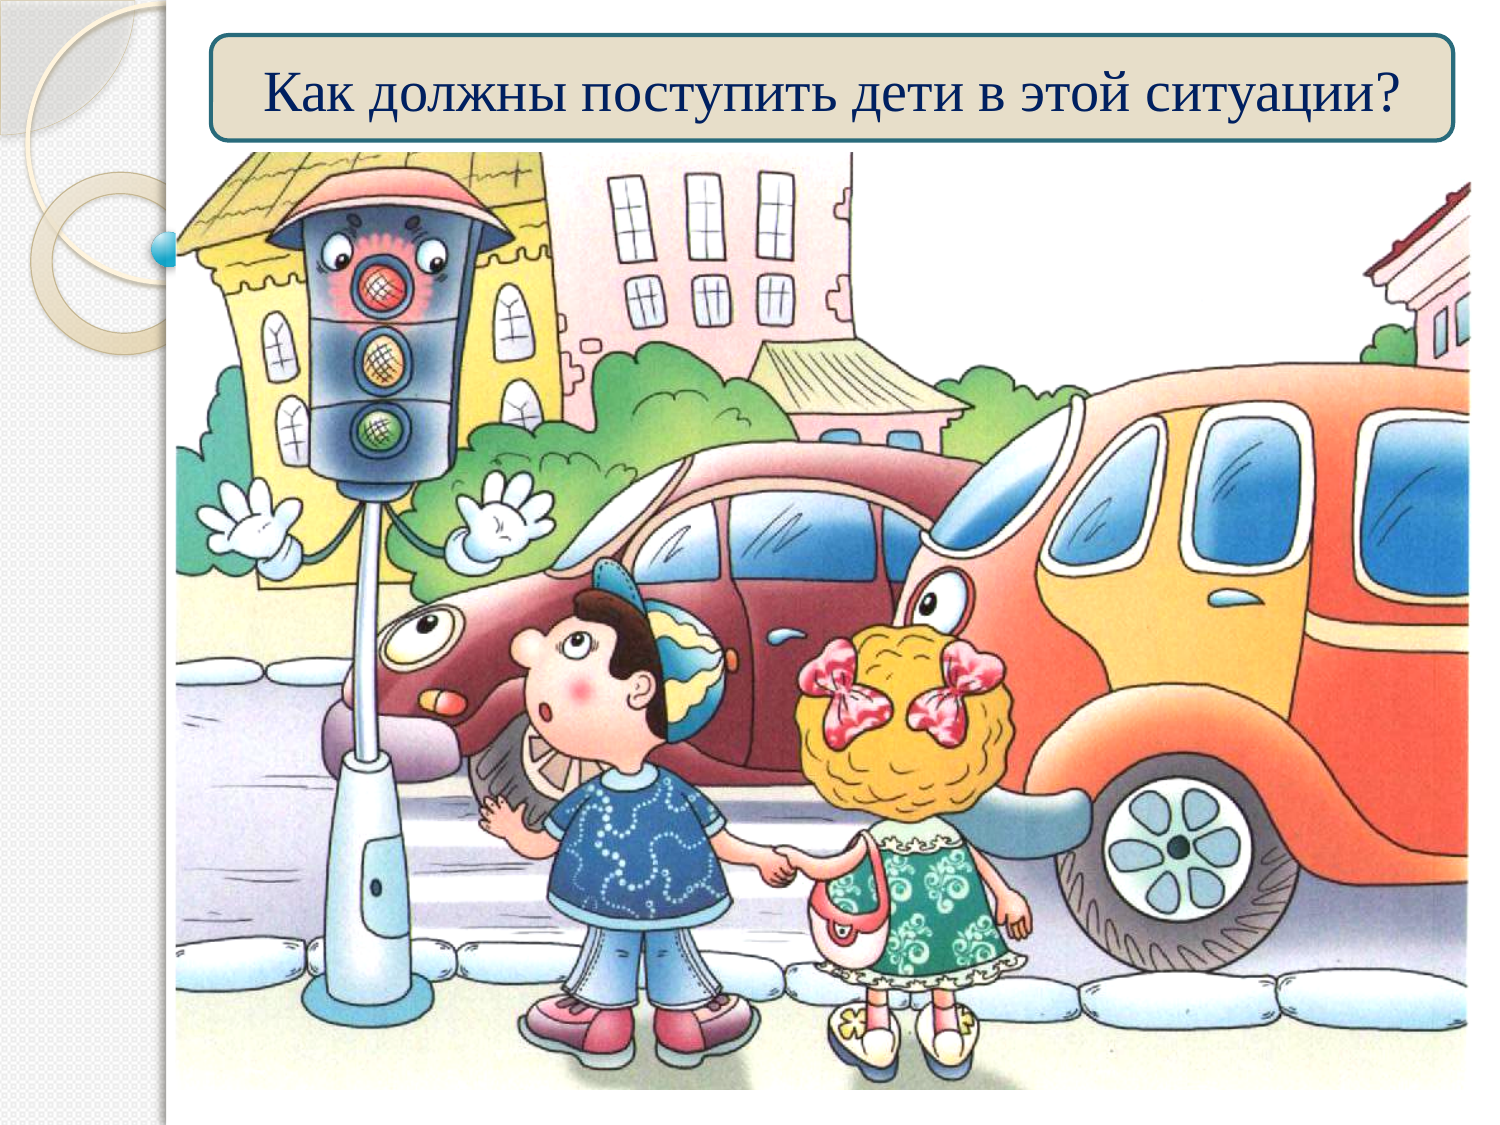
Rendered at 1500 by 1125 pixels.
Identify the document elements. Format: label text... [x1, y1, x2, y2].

text_box Как должны поступить дети в этой ситуации? [208, 32, 1456, 143]
picture [175, 152, 1473, 1091]
